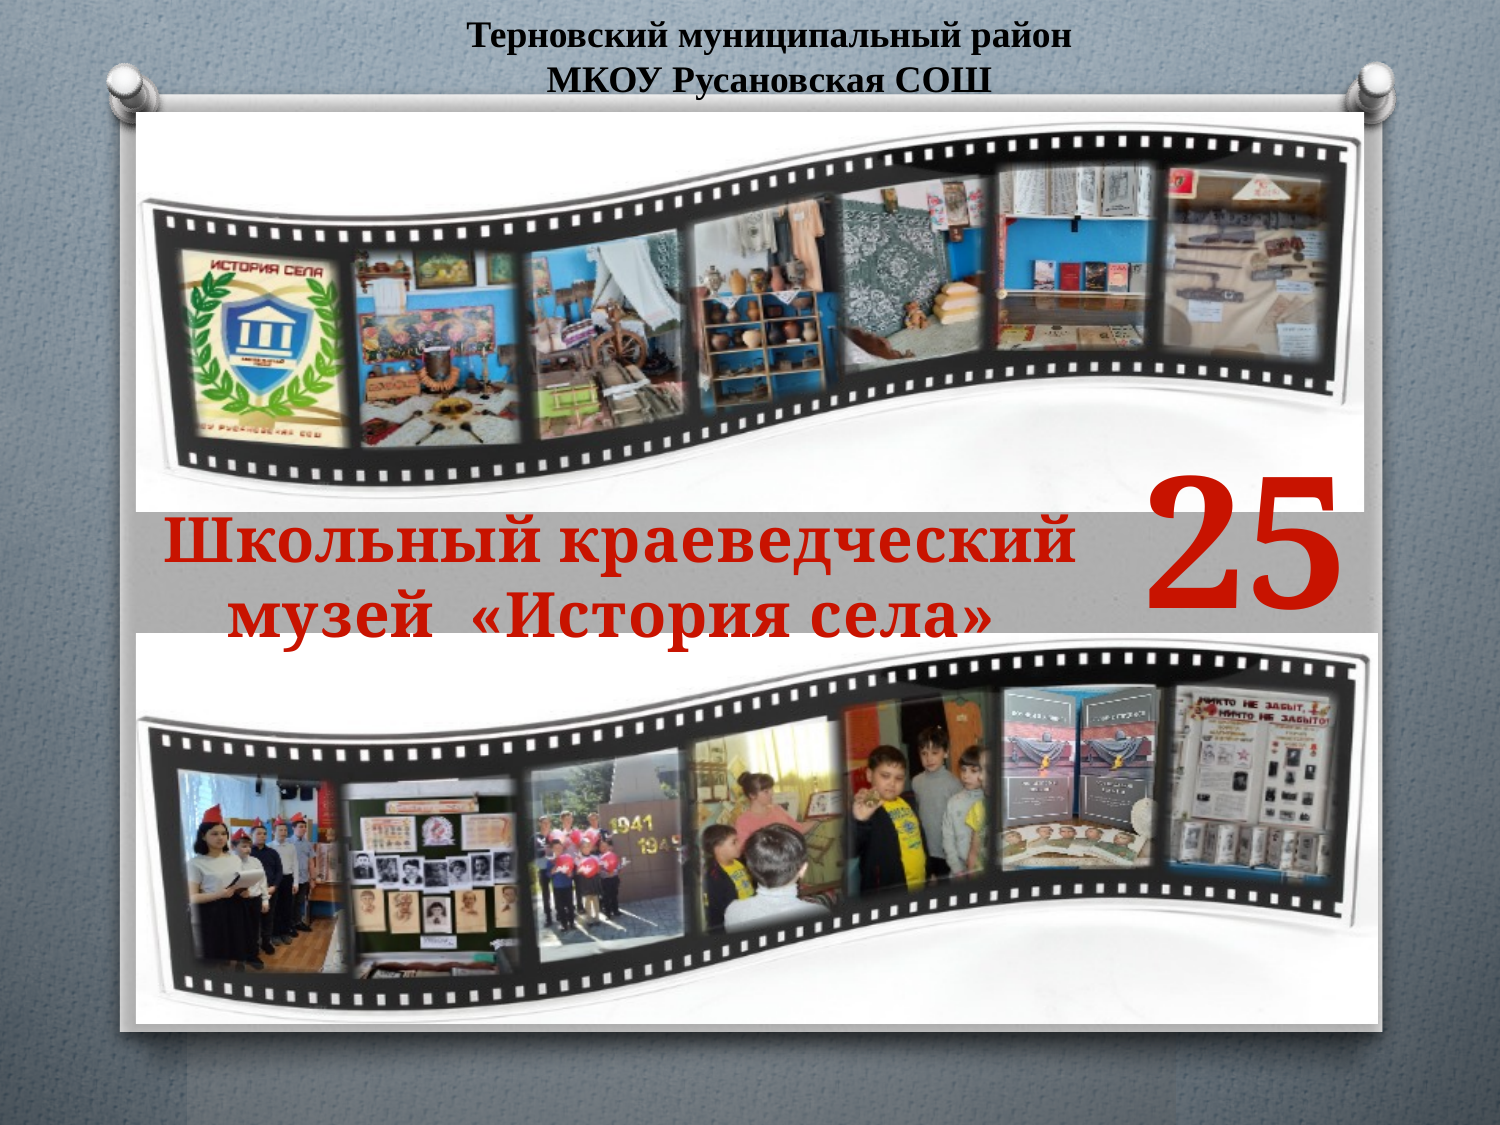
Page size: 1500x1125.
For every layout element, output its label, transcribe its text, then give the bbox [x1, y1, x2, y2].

picture [135, 633, 1379, 1024]
text_box 25 [1092, 417, 1400, 653]
text_box Школьный краеведческий музей «История села» [148, 514, 1092, 633]
text_box Терновский муниципальный район МКОУ Русановская СОШ [394, 2, 1145, 108]
picture [75, 29, 1439, 512]
